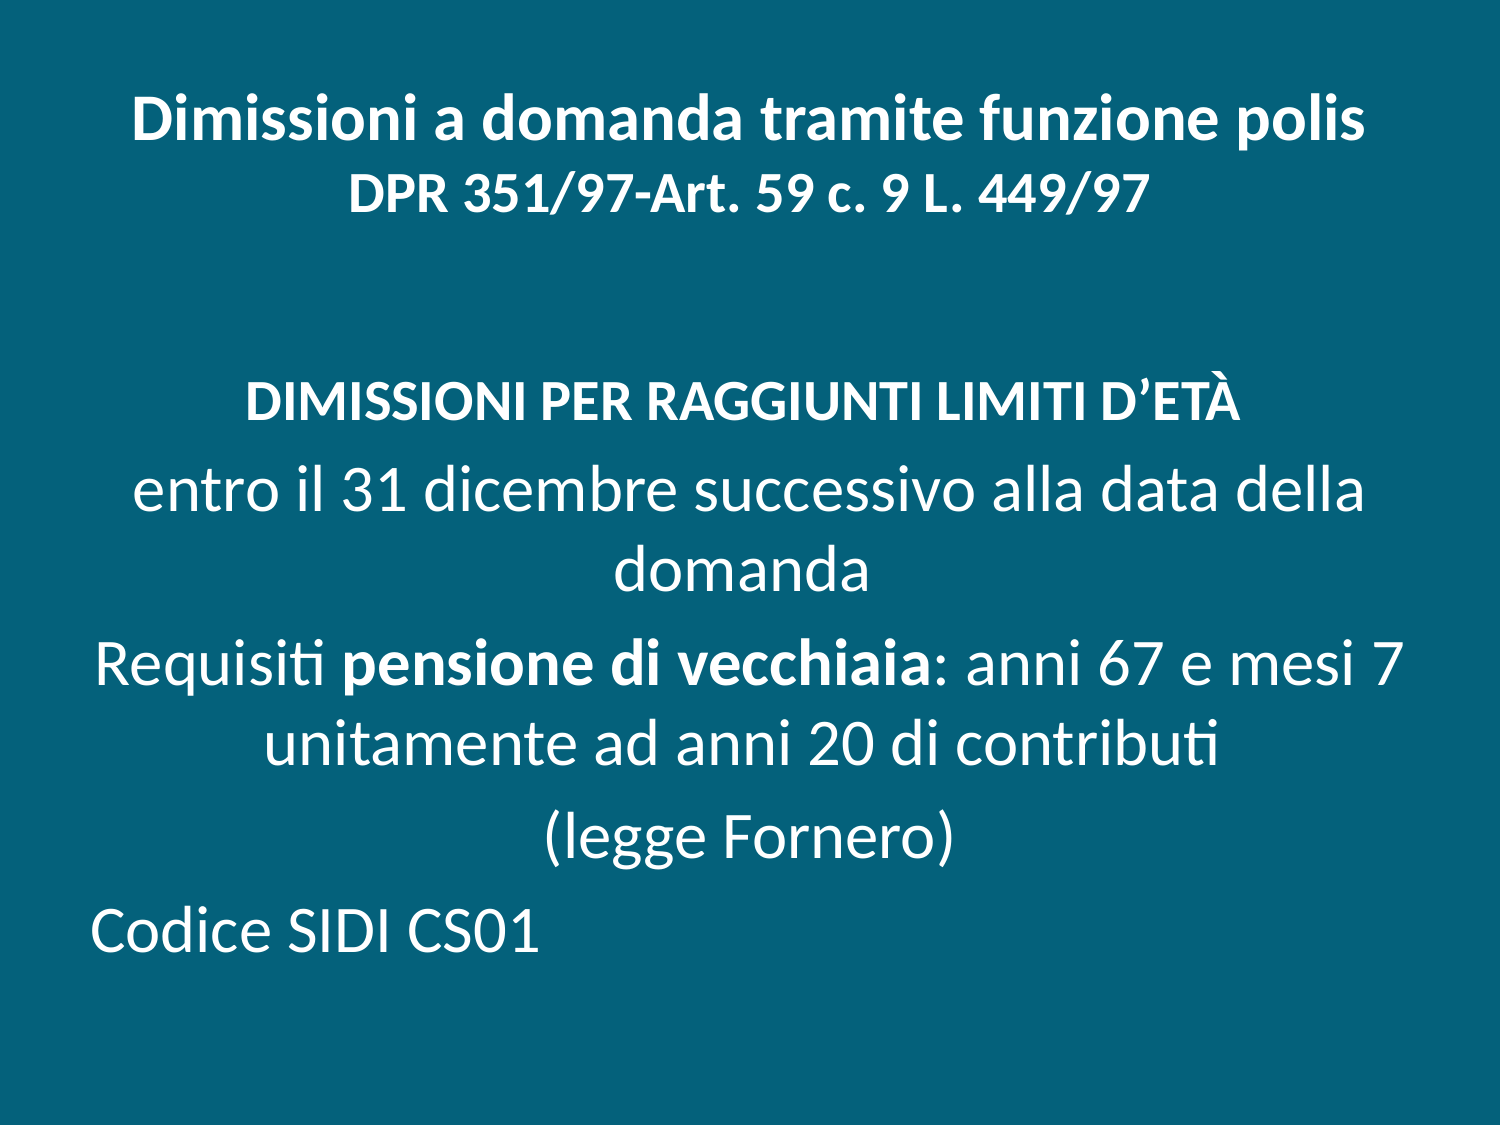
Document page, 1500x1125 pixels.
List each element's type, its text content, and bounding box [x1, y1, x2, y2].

title Dimissioni a domanda tramite funzione polis DPR 351/97-Art. 59 c. 9 L. 449/97 [75, 45, 1425, 233]
list DIMISSIONI PER RAGGIUNTI LIMITI D’ETÀ entro il 31 dicembre successivo alla data della domanda Requisiti pensione di vecchiaia: anni 67 e mesi 7 unitamente ad anni 20 di contributi (legge Fornero) Codice SIDI CS01 [75, 262, 1425, 1005]
